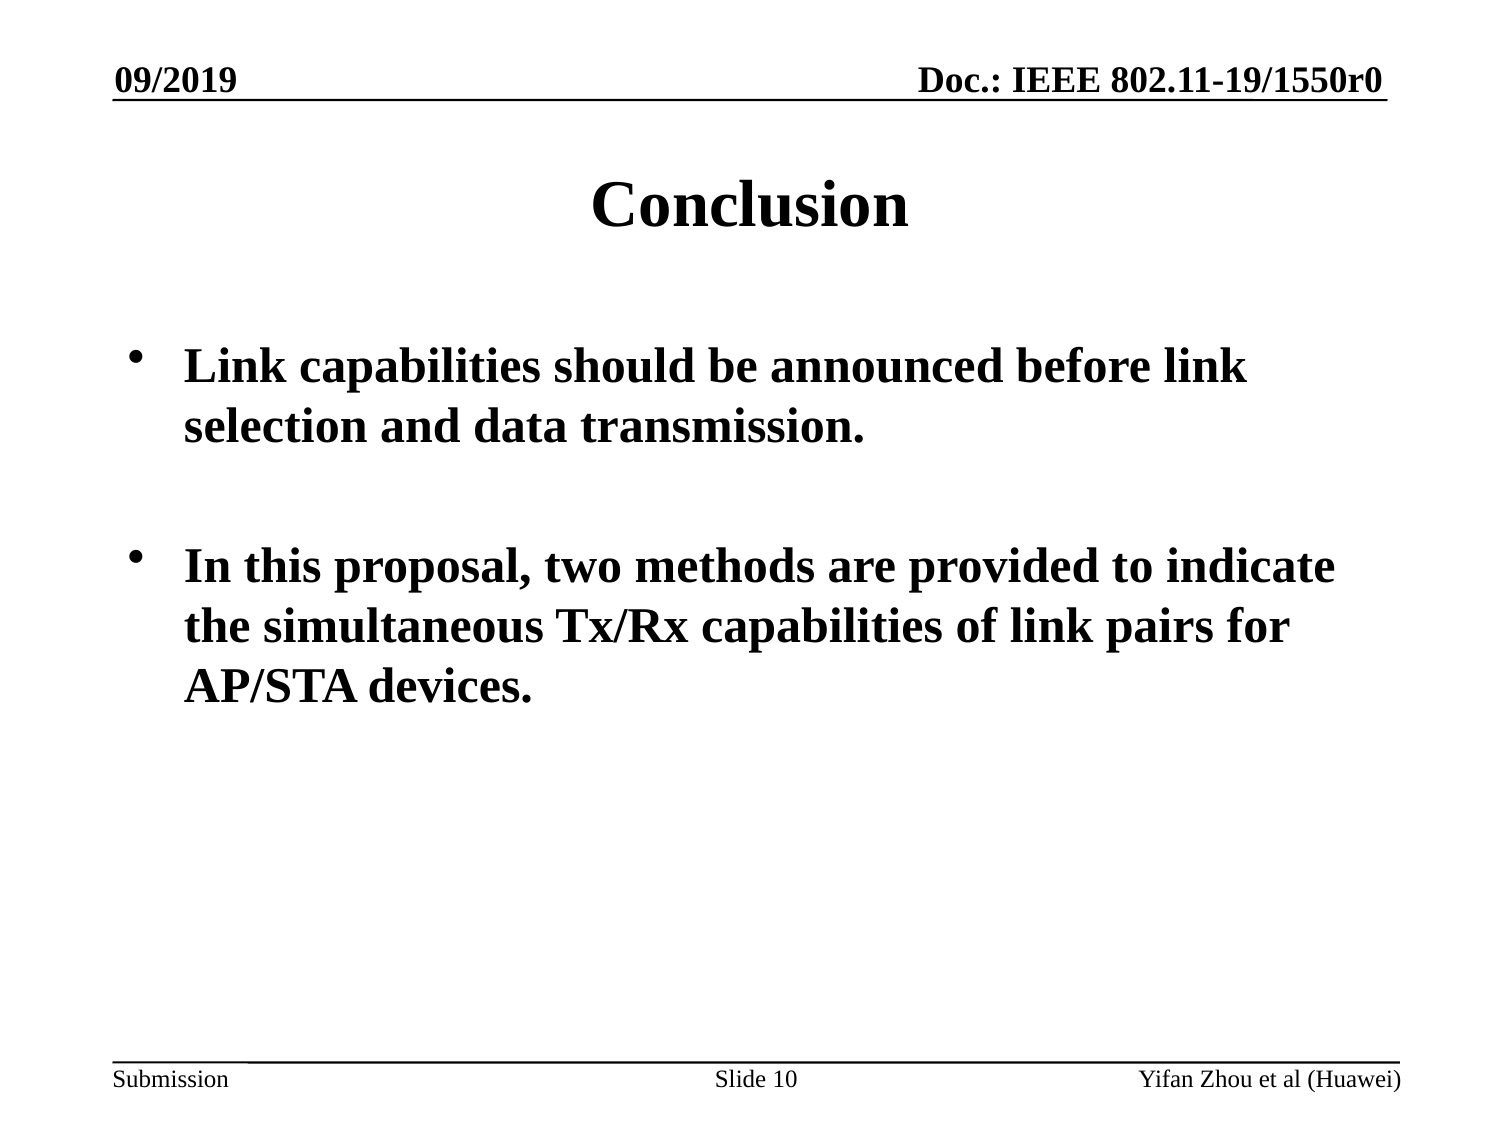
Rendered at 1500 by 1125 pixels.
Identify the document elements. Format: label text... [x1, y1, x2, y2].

title Conclusion [112, 112, 1388, 288]
footer Yifan Zhou et al (Huawei) [1134, 1061, 1402, 1093]
list Link capabilities should be announced before link selection and data transmission. In this proposal, two methods are provided to indicate the simultaneous Tx/Rx capabilities of link pairs for AP/STA devices. [112, 324, 1388, 1001]
slide_number 09/2019 [114, 54, 239, 101]
slide_number Slide 10 [712, 1061, 800, 1093]
